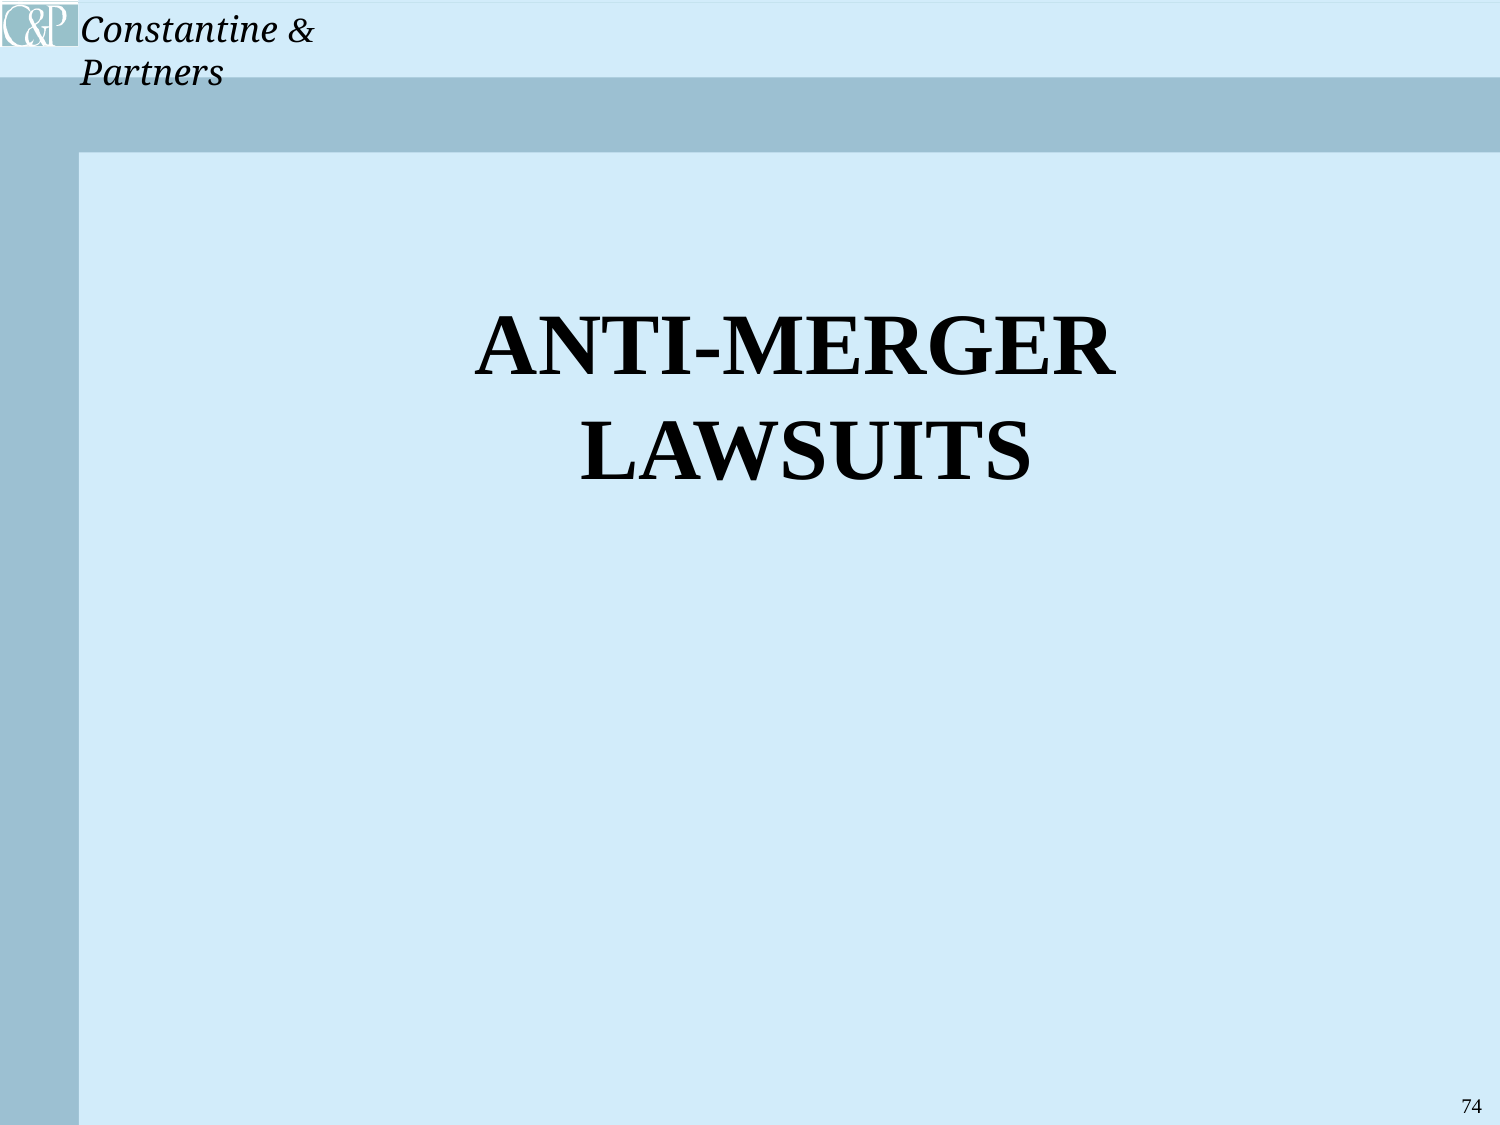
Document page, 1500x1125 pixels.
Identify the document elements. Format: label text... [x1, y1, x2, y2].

text_box ANTI-MERGER LAWSUITS [74, 279, 1500, 505]
